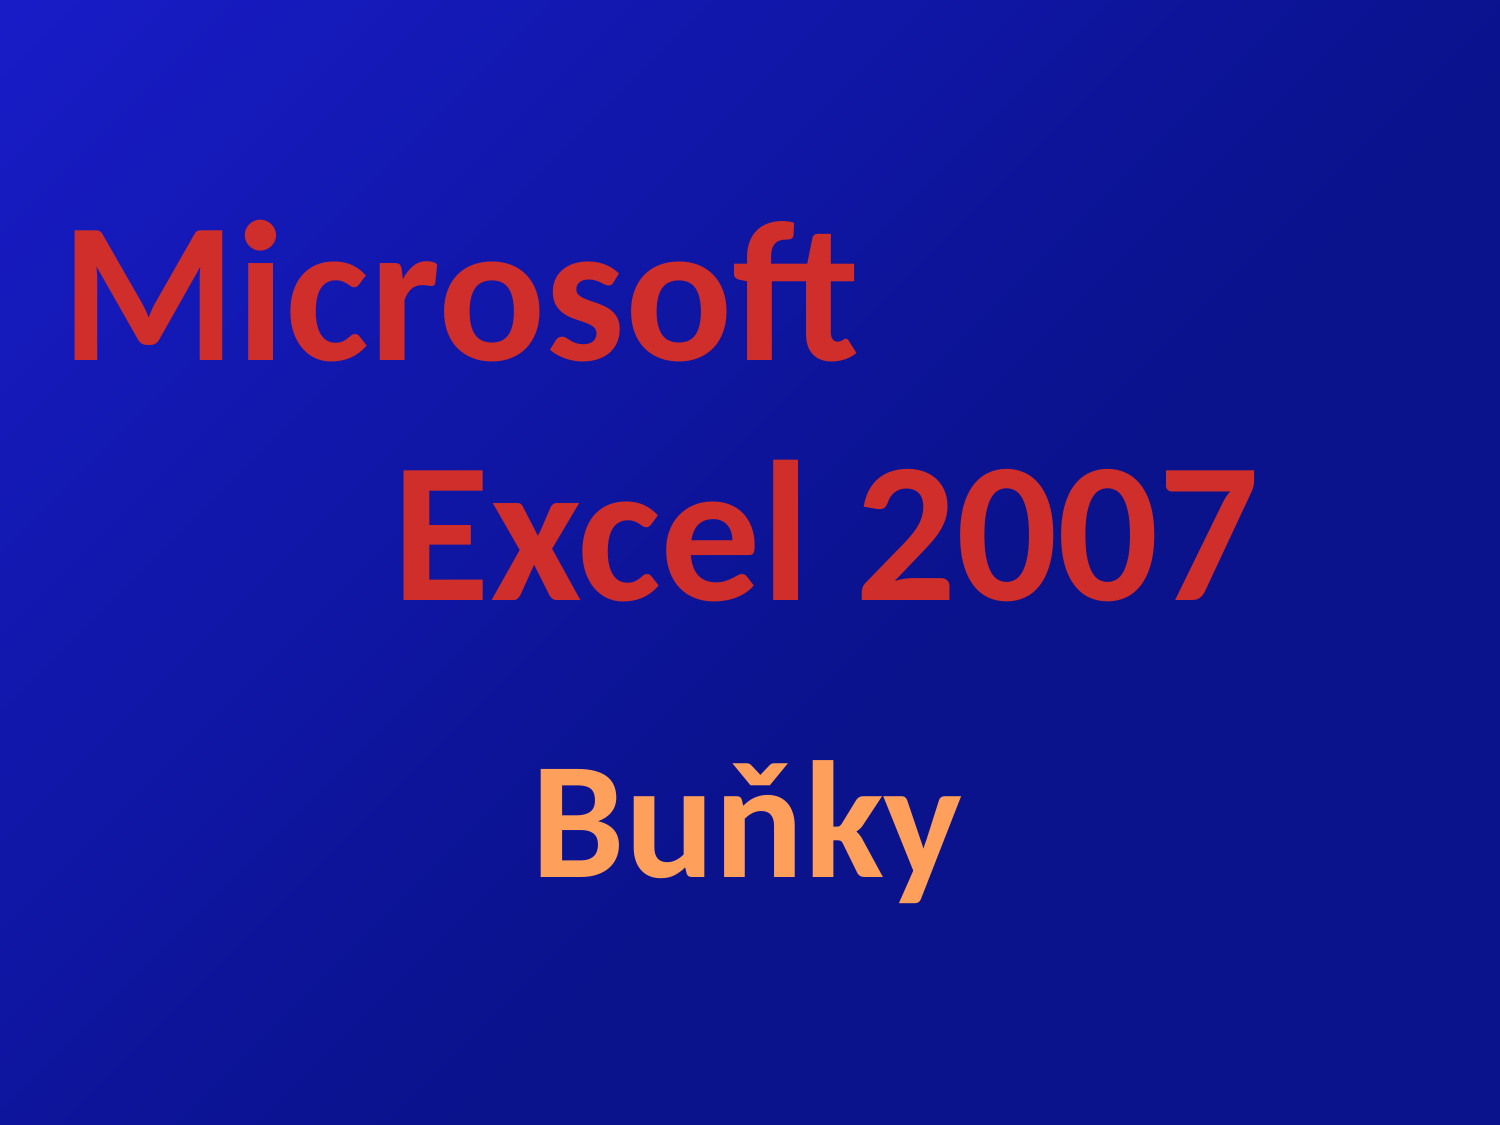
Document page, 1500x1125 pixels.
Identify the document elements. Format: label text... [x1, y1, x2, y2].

title Microsoft Excel 2007 [46, 164, 1442, 638]
subtitle Buňky [222, 703, 1273, 991]
